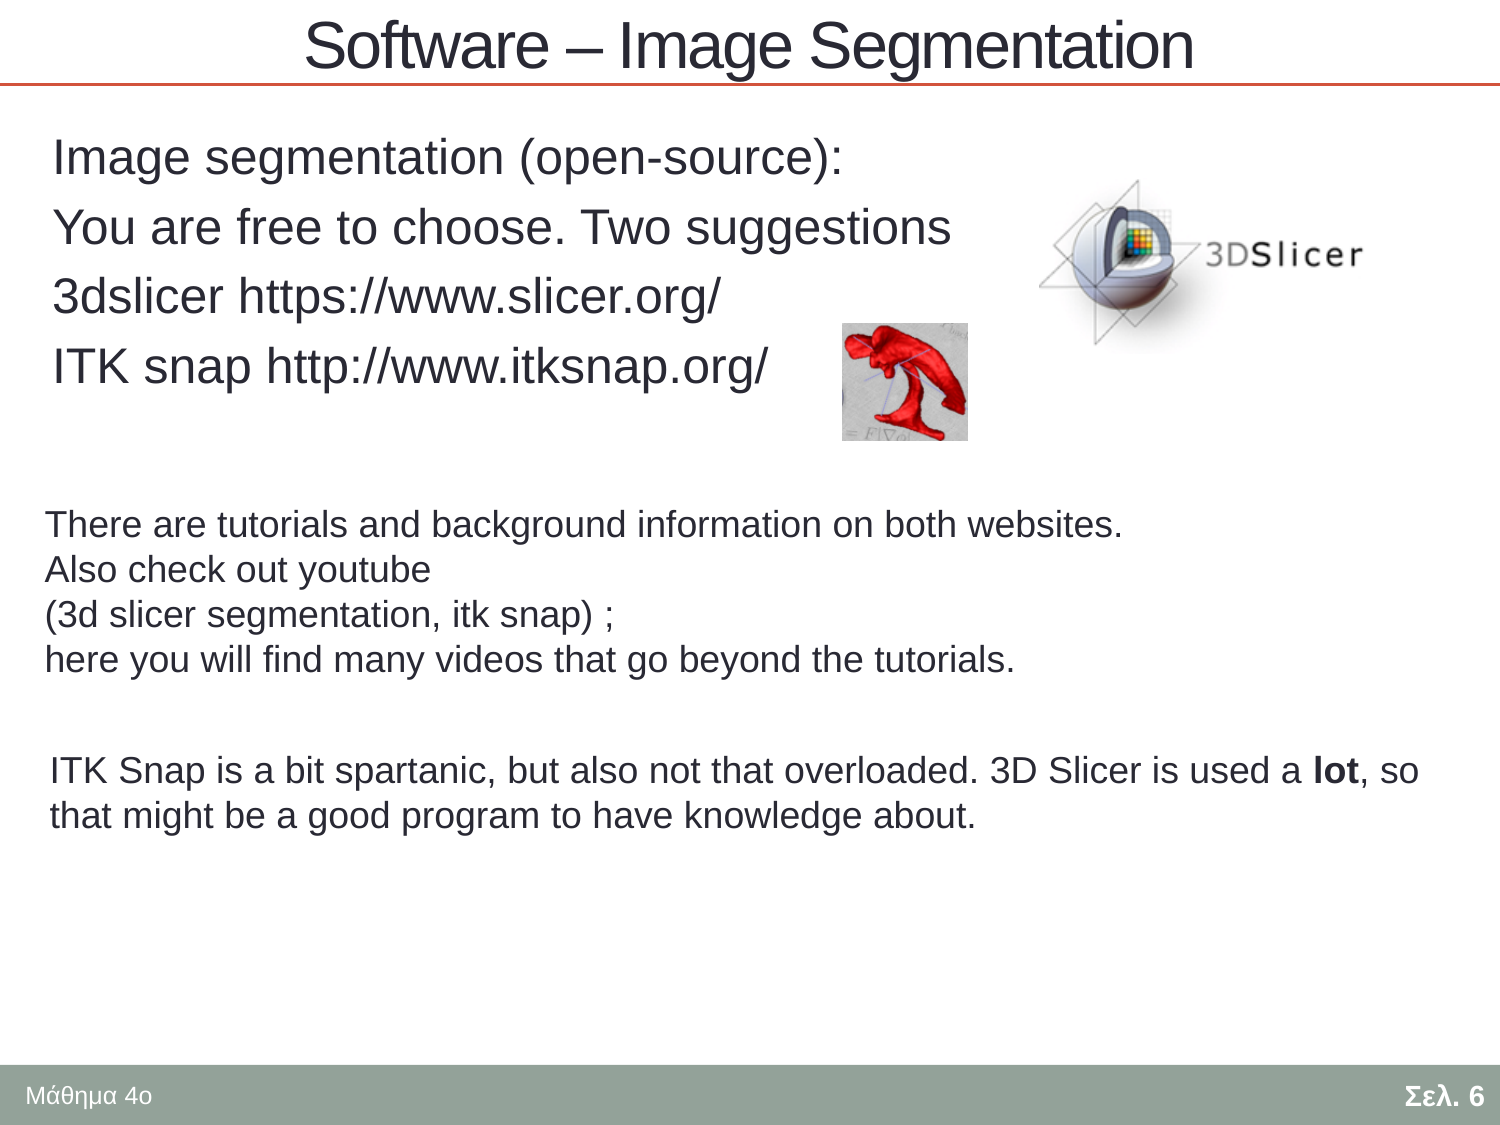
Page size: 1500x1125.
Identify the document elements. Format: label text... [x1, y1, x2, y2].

picture [1038, 178, 1376, 354]
slide_number Σελ. 6 [1250, 1068, 1500, 1122]
picture [842, 323, 969, 441]
list Image segmentation (open-source): You are free to choose. Two suggestions 3dslicer https://www.slicer.org/ ITK snap http://www.itksnap.org/ [37, 116, 1454, 917]
text_box There are tutorials and background information on both websites. Also check out youtube (3d slicer segmentation, itk snap) ; here you will find many videos that go beyond the tutorials. [29, 492, 1139, 688]
text_box ITK Snap is a bit spartanic, but also not that overloaded. 3D Slicer is used a lot, so that might be a good program to have knowledge about. [34, 738, 1446, 843]
title Software – Image Segmentation [0, 0, 1500, 85]
